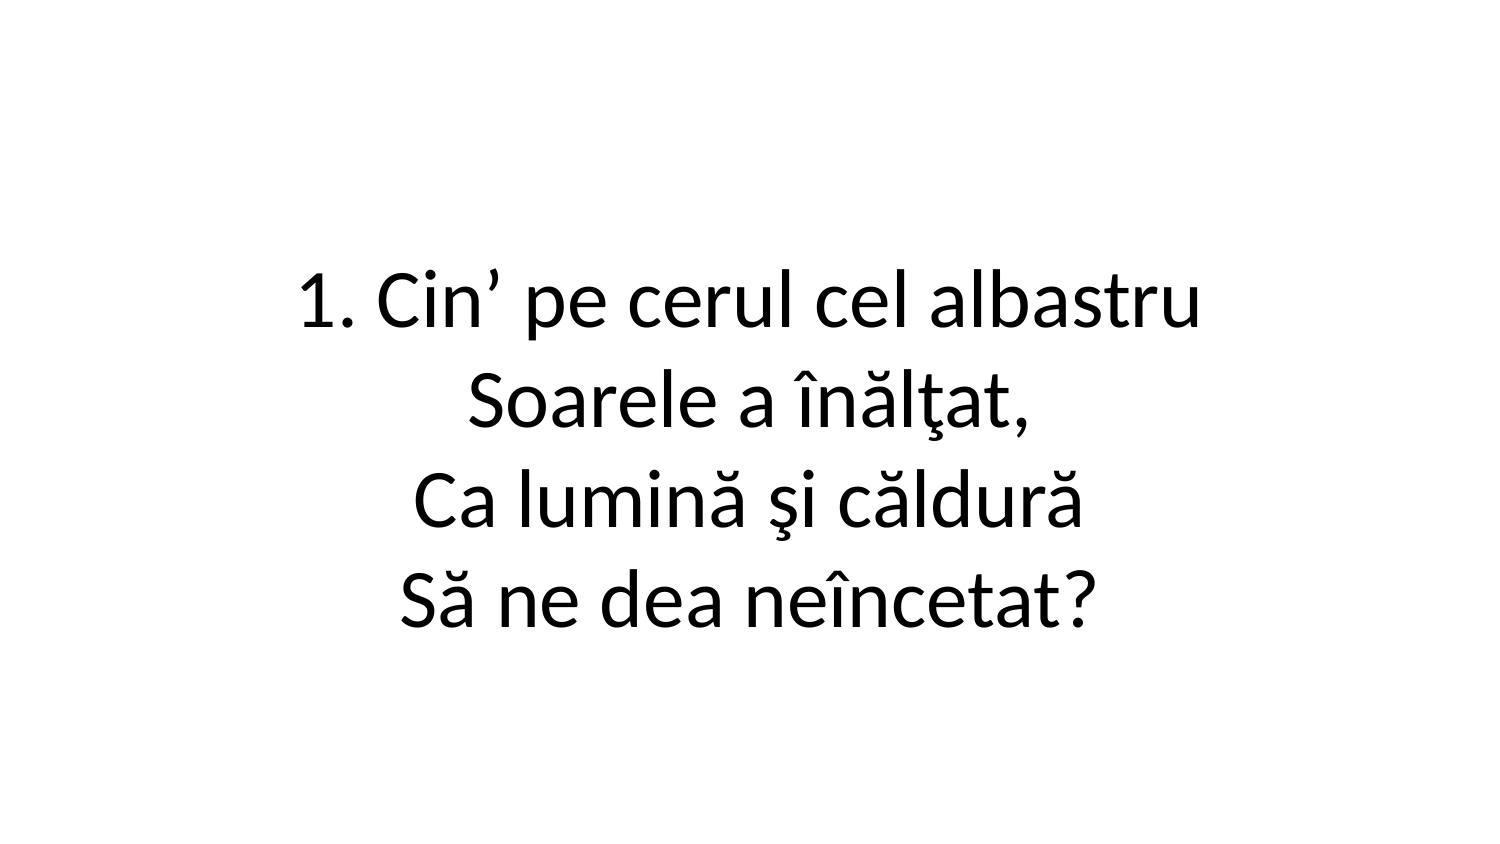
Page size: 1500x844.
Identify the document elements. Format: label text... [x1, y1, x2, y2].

text_box 1. Cin’ pe cerul cel albastru Soarele a înălţat, Ca lumină şi căldură Să ne dea neîncetat? [280, 192, 1220, 652]
